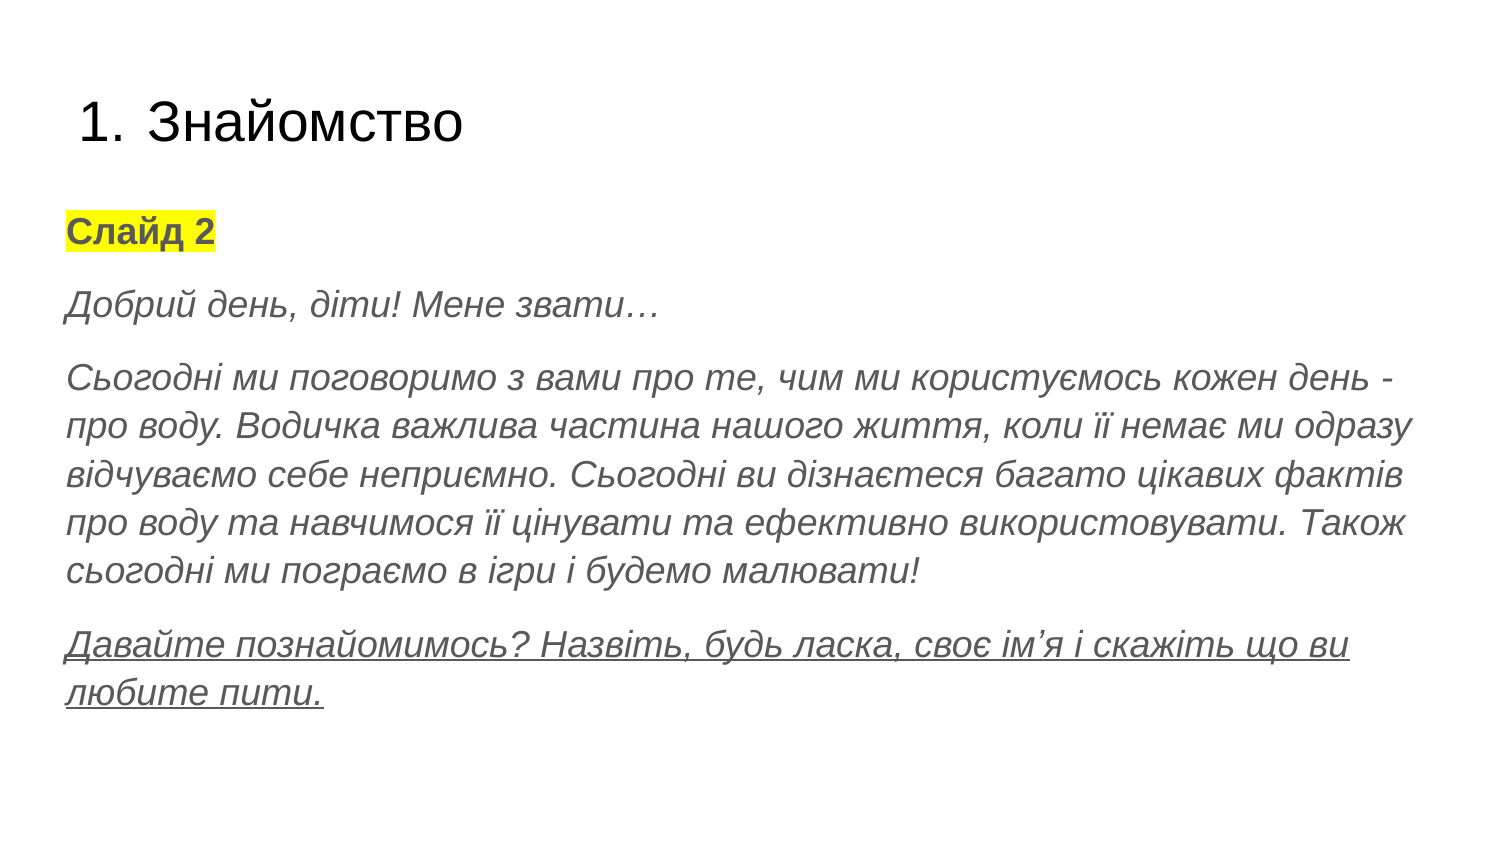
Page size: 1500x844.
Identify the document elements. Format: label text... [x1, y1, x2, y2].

list Слайд 2 Добрий день, діти! Мене звати… Сьогодні ми поговоримо з вами про те, чим ми користуємось кожен день - про воду. Водичка важлива частина нашого життя, коли її немає ми одразу відчуваємо себе неприємно. Сьогодні ви дізнаєтеся багато цікавих фактів про воду та навчимося її цінувати та ефективно використовувати. Також сьогодні ми пограємо в ігри і будемо малювати! Давайте познайомимось? Назвіть, будь ласка, своє імʼя і скажіть що ви любите пити. [51, 189, 1449, 750]
title Знайомство [51, 75, 1449, 169]
